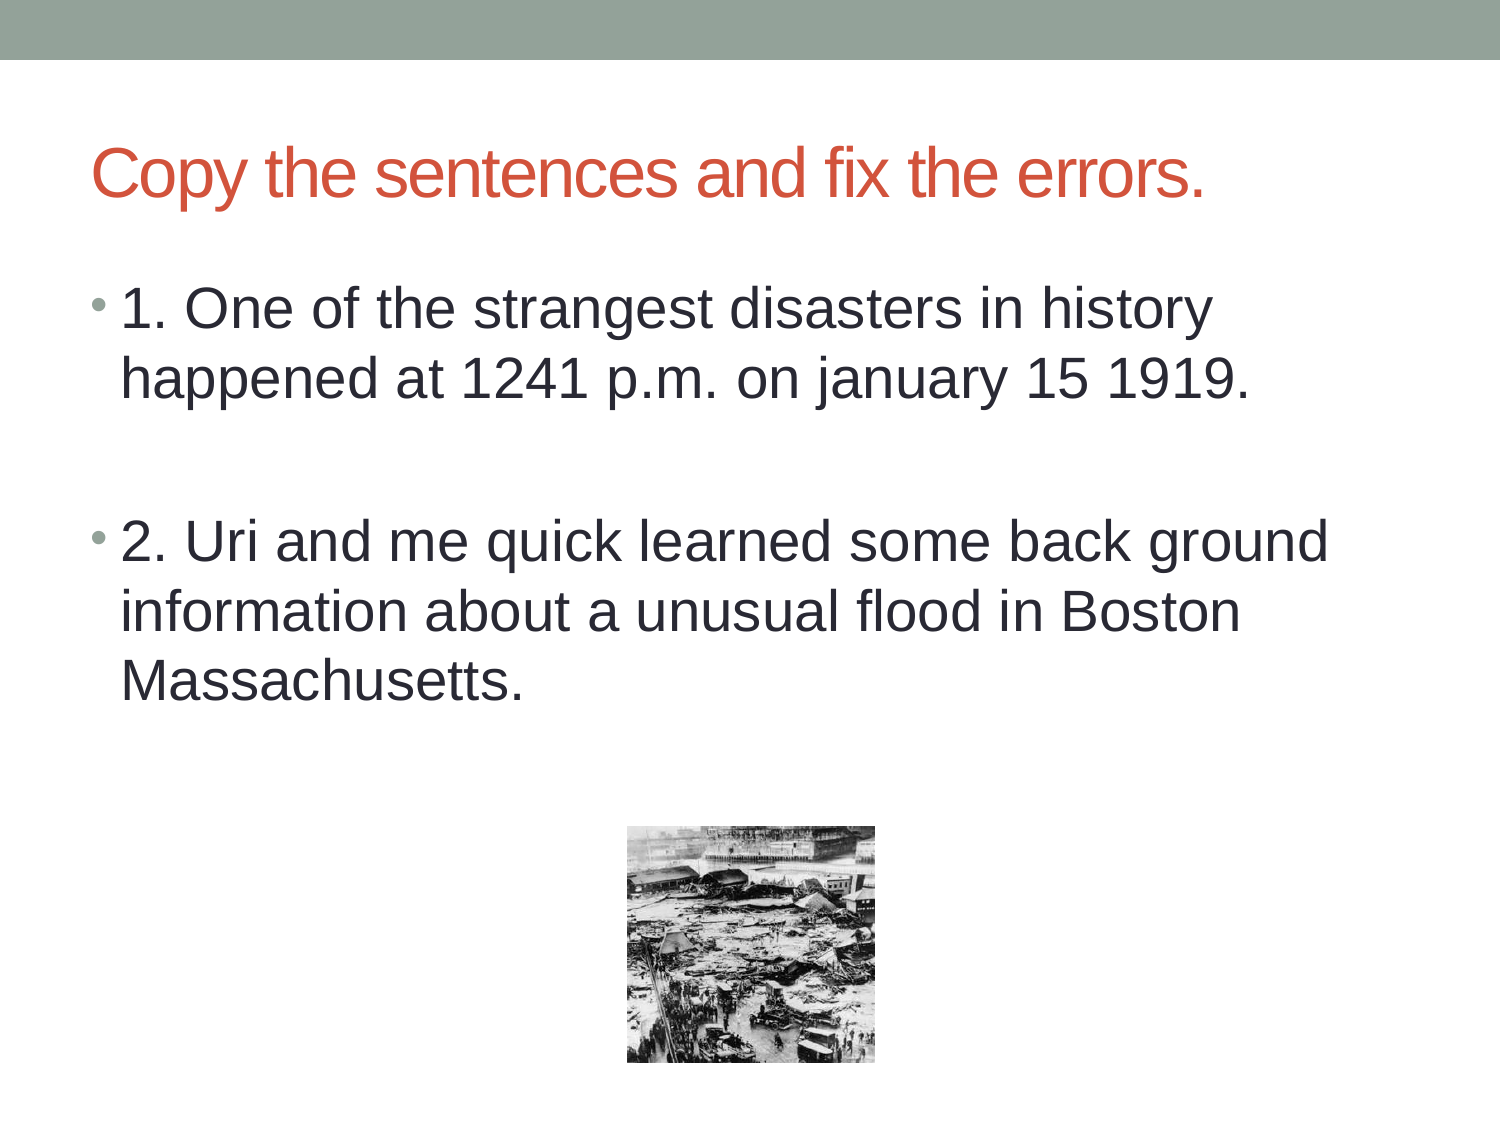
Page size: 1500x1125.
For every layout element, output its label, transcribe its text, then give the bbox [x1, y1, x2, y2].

title Copy the sentences and fix the errors. [75, 87, 1425, 250]
list 1. One of the strangest disasters in history happened at 1241 p.m. on january 15 1919. 2. Uri and me quick learned some back ground information about a unusual flood in Boston Massachusetts. [75, 262, 1425, 1063]
picture [627, 826, 876, 1063]
